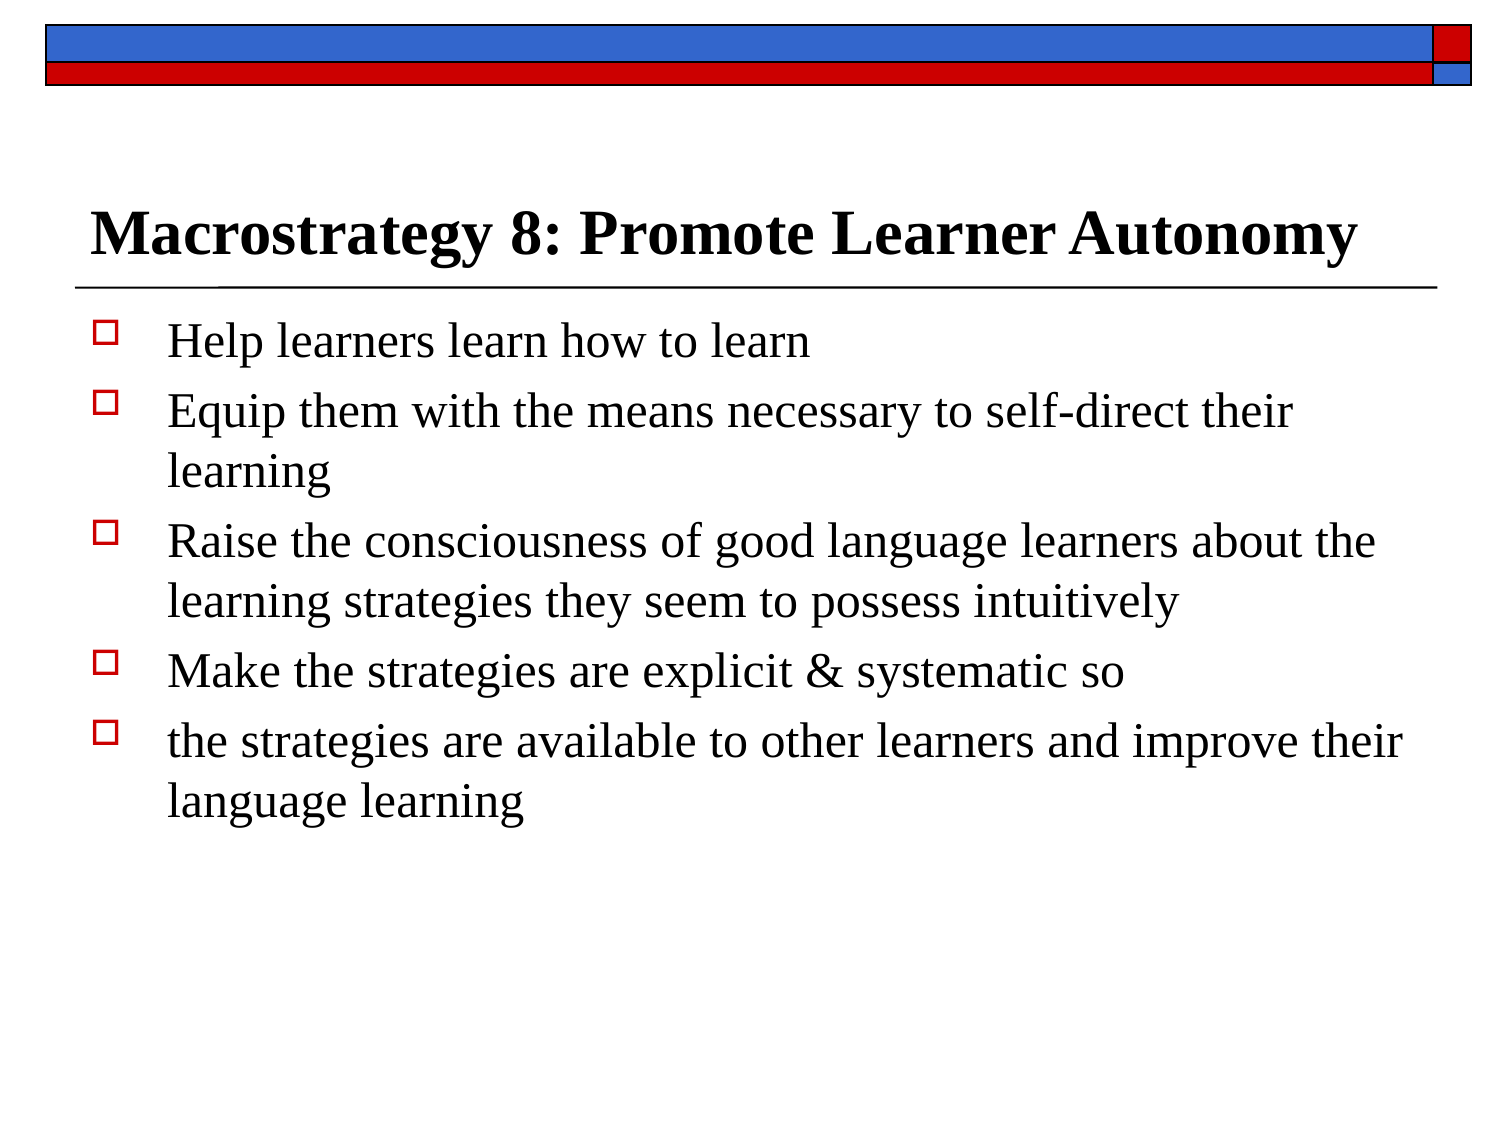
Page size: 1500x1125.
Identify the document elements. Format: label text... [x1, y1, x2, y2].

title Macrostrategy 8: Promote Learner Autonomy [74, 87, 1426, 276]
list Help learners learn how to learn Equip them with the means necessary to self-direct their learning Raise the consciousness of good language learners about the learning strategies they seem to possess intuitively Make the strategies are explicit & systematic so the strategies are available to other learners and improve their language learning [74, 299, 1426, 1006]
